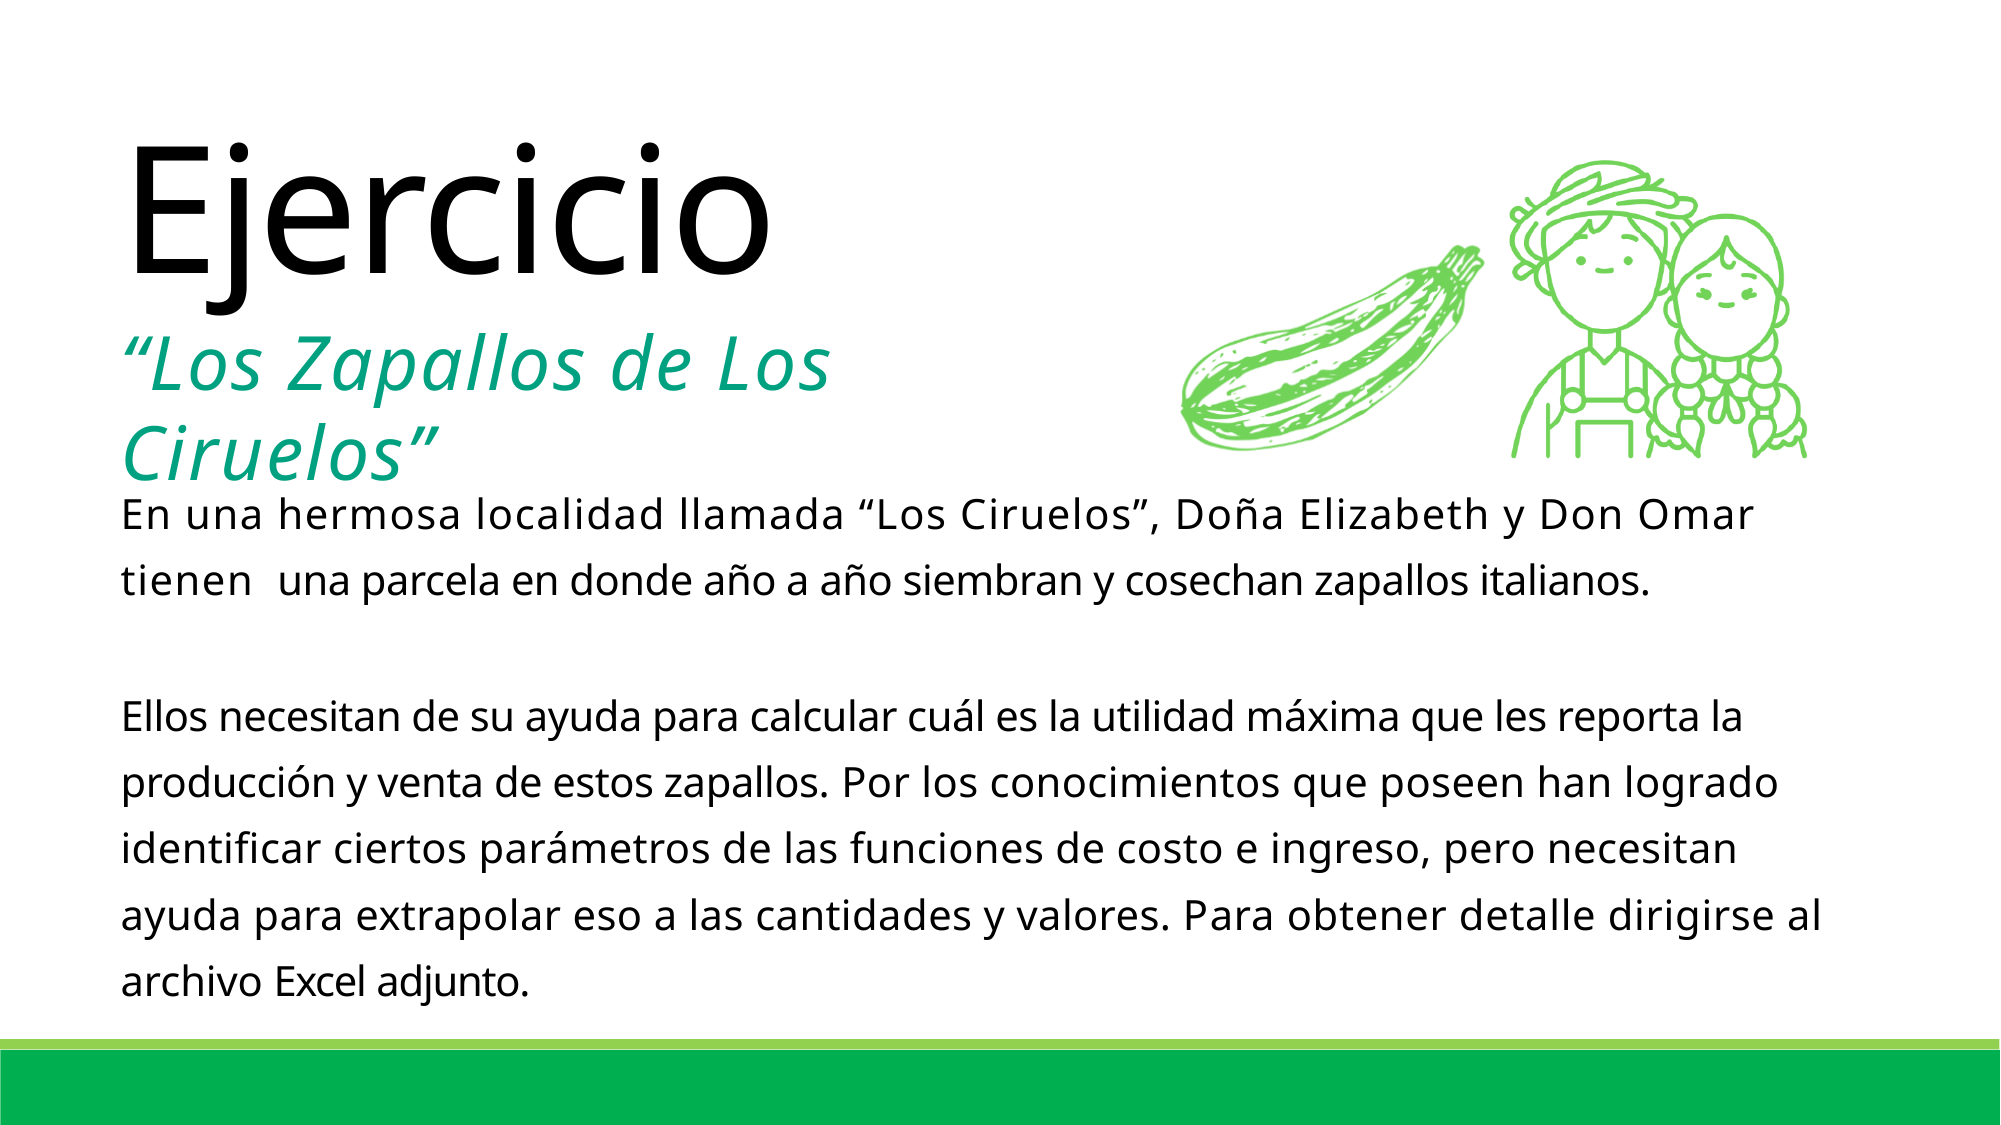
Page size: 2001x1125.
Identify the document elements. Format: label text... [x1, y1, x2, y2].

picture [1165, 151, 1828, 479]
text_box Ejercicio “Los Zapallos de Los Ciruelos” [118, 78, 1126, 469]
text_box En una hermosa localidad llamada “Los Ciruelos”, Doña Elizabeth y Don Omar tienen una parcela en donde año a año siembran y cosechan zapallos italianos. Ellos necesitan de su ayuda para calcular cuál es la utilidad máxima que les reporta la producción y venta de estos zapallos. Por los conocimientos que poseen han logrado identificar ciertos parámetros de las funciones de costo e ingreso, pero necesitan ayuda para extrapolar eso a las cantidades y valores. Para obtener detalle dirigirse al archivo Excel adjunto. [118, 469, 1860, 1005]
